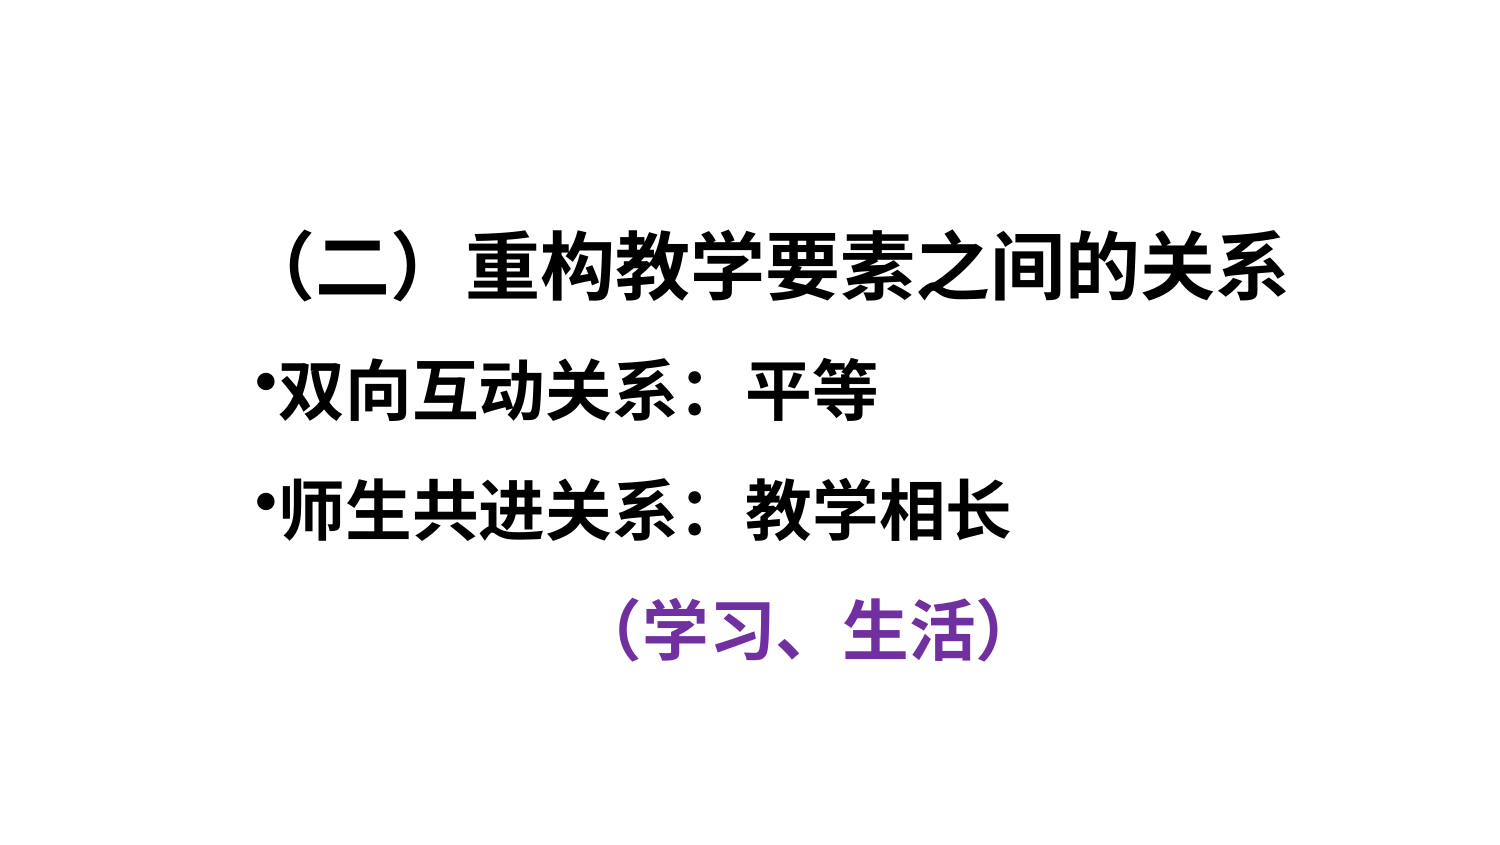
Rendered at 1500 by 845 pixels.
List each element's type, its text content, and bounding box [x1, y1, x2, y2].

list （二）重构教学要素之间的关系 双向互动关系：平等 师生共进关系：教学相长 （学习、生活） [224, 166, 1426, 663]
